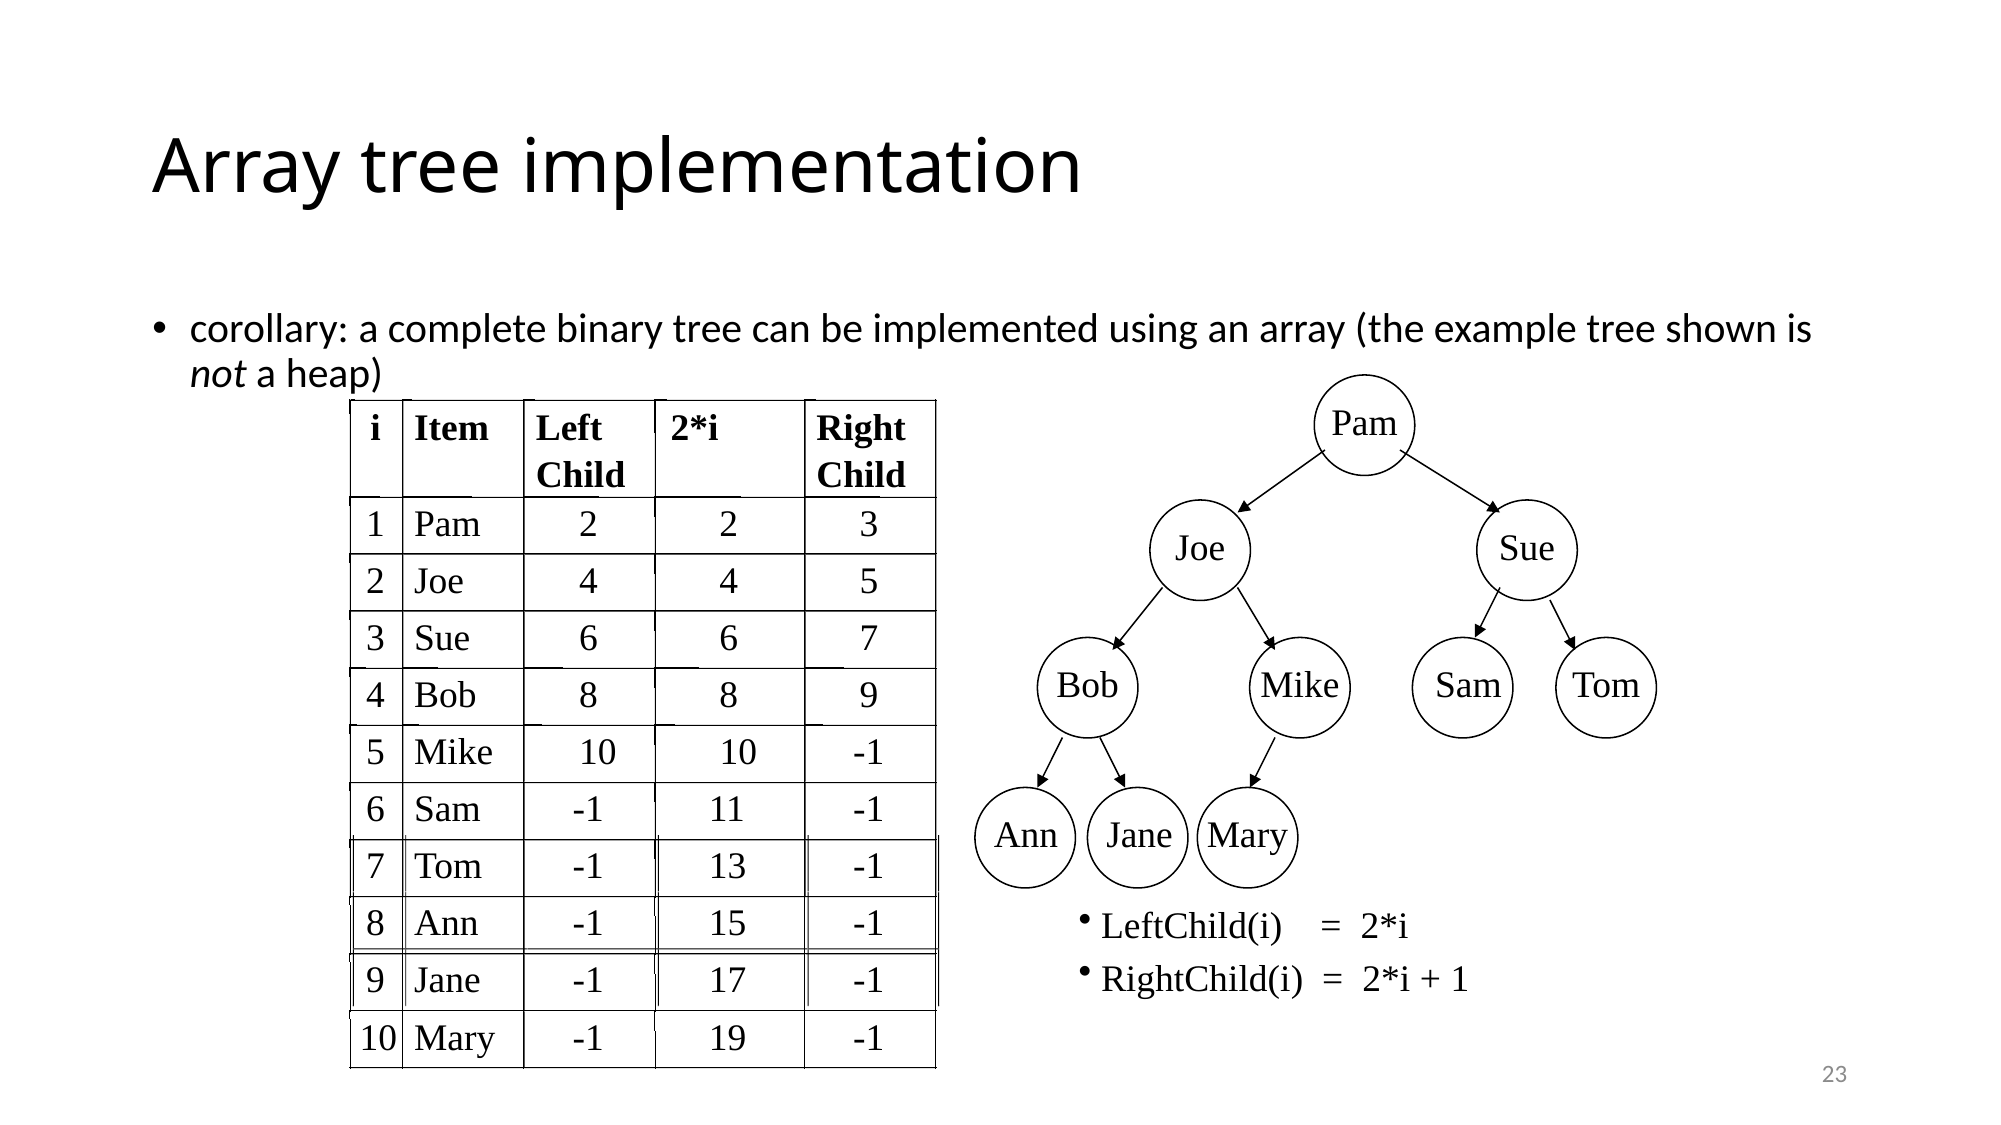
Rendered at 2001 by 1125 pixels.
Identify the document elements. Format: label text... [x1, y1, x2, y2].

title Array tree implementation [137, 59, 1863, 278]
text_box LeftChild(i) = 2*i RightChild(i) = 2*i + 1 [1063, 893, 1485, 1006]
slide_number 23 [1412, 1042, 1863, 1103]
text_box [974, 374, 1663, 888]
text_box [349, 399, 937, 1069]
list corollary: a complete binary tree can be implemented using an array (the example tree shown is not a heap) [137, 299, 1863, 1014]
